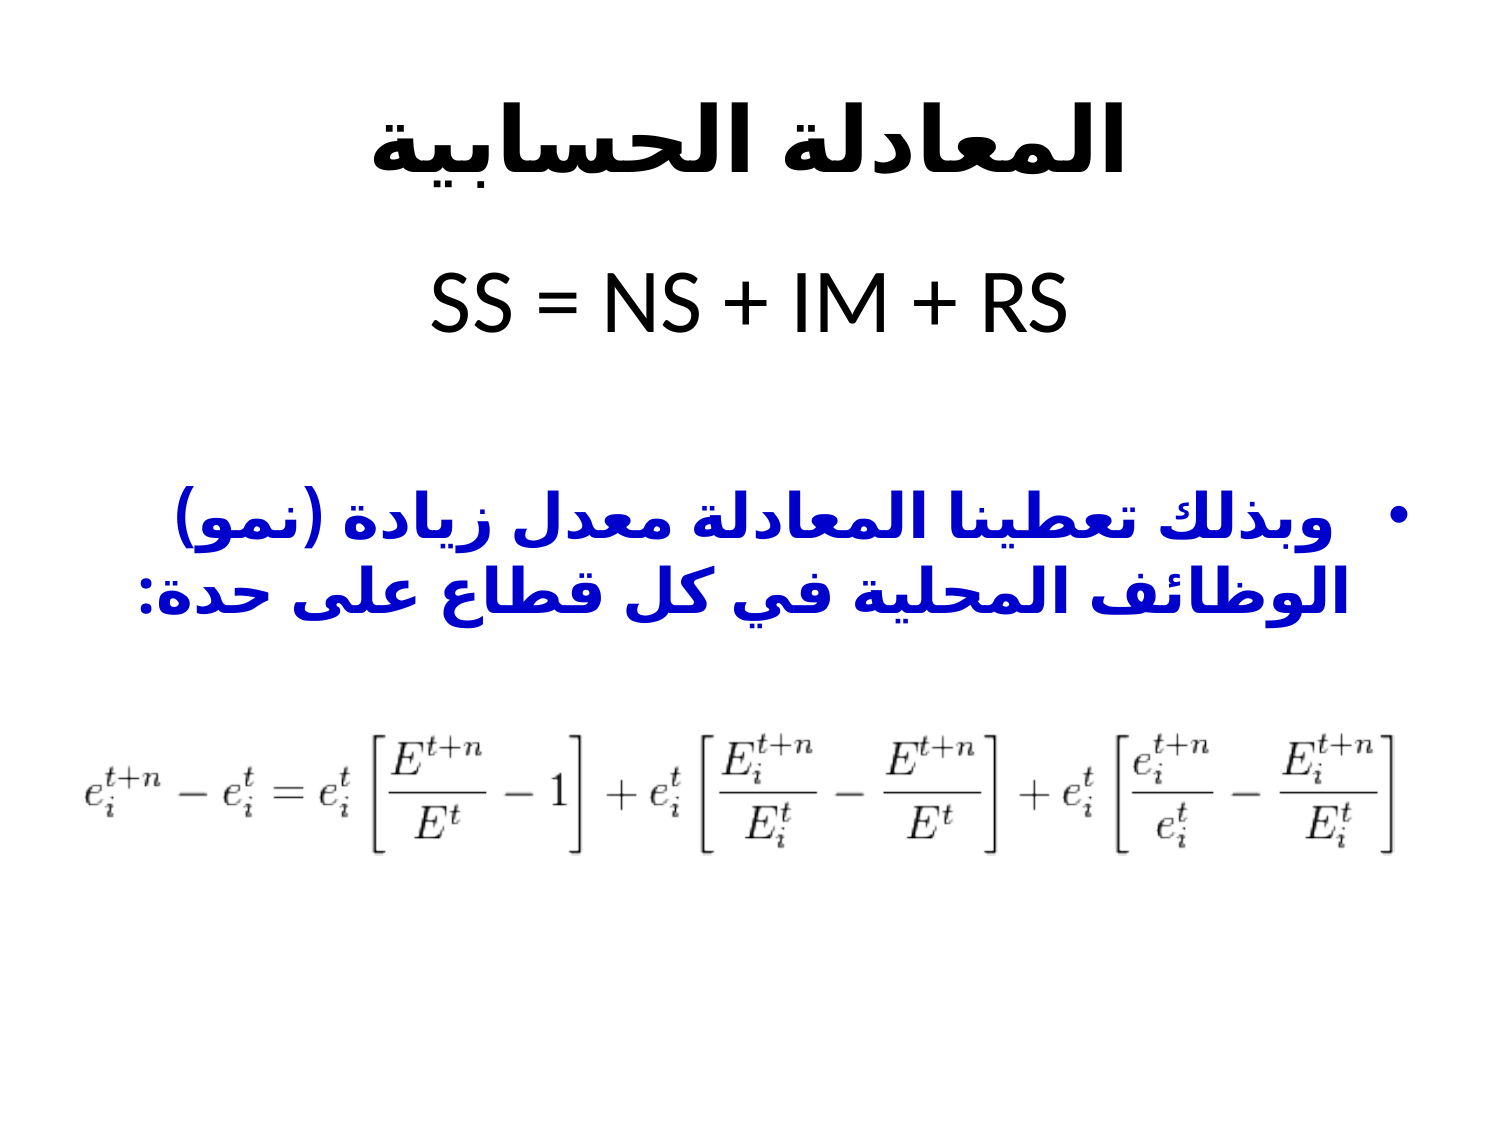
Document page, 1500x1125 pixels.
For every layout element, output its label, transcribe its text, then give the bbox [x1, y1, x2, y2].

list وبذلك تعطينا المعادلة معدل زيادة (نمو) الوظائف المحلية في كل قطاع على حدة: [75, 468, 1425, 1005]
title المعادلة الحسابية SS = NS + IM + RS [75, 45, 1425, 387]
picture [84, 733, 1395, 856]
